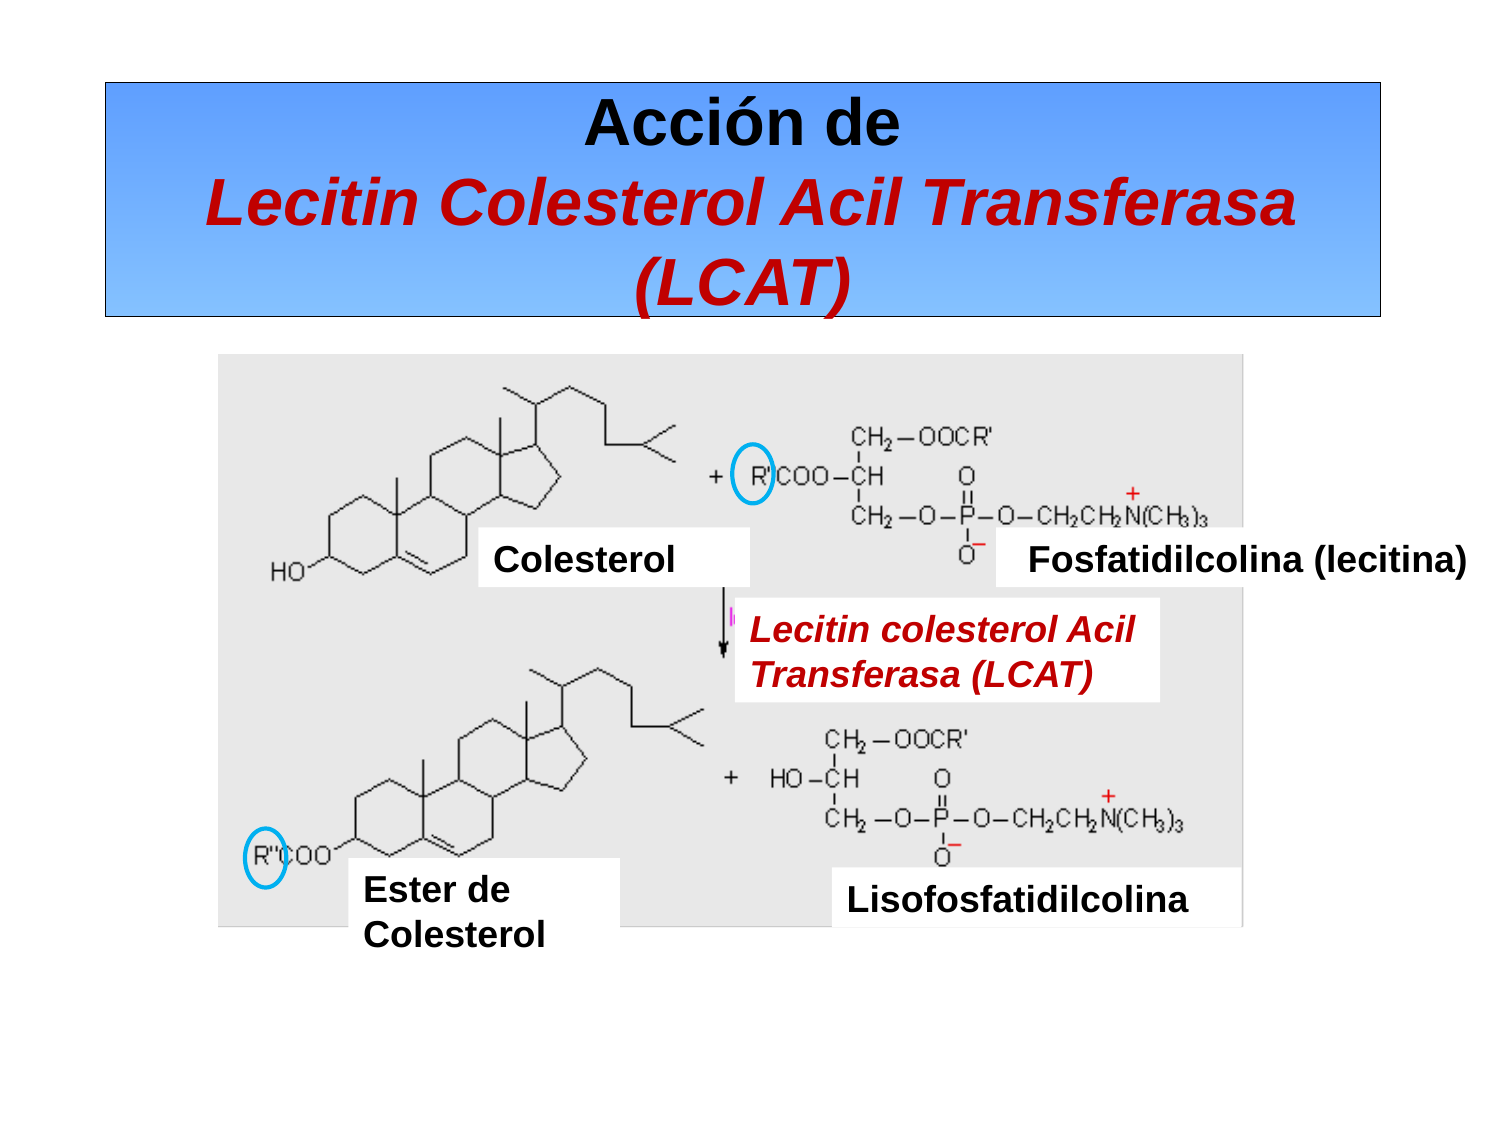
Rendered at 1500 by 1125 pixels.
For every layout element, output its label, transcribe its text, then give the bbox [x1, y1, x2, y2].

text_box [348, 527, 1500, 994]
title Acción de Lecitin Colesterol Acil Transferasa (LCAT) [105, 82, 1381, 317]
picture [218, 354, 1247, 929]
